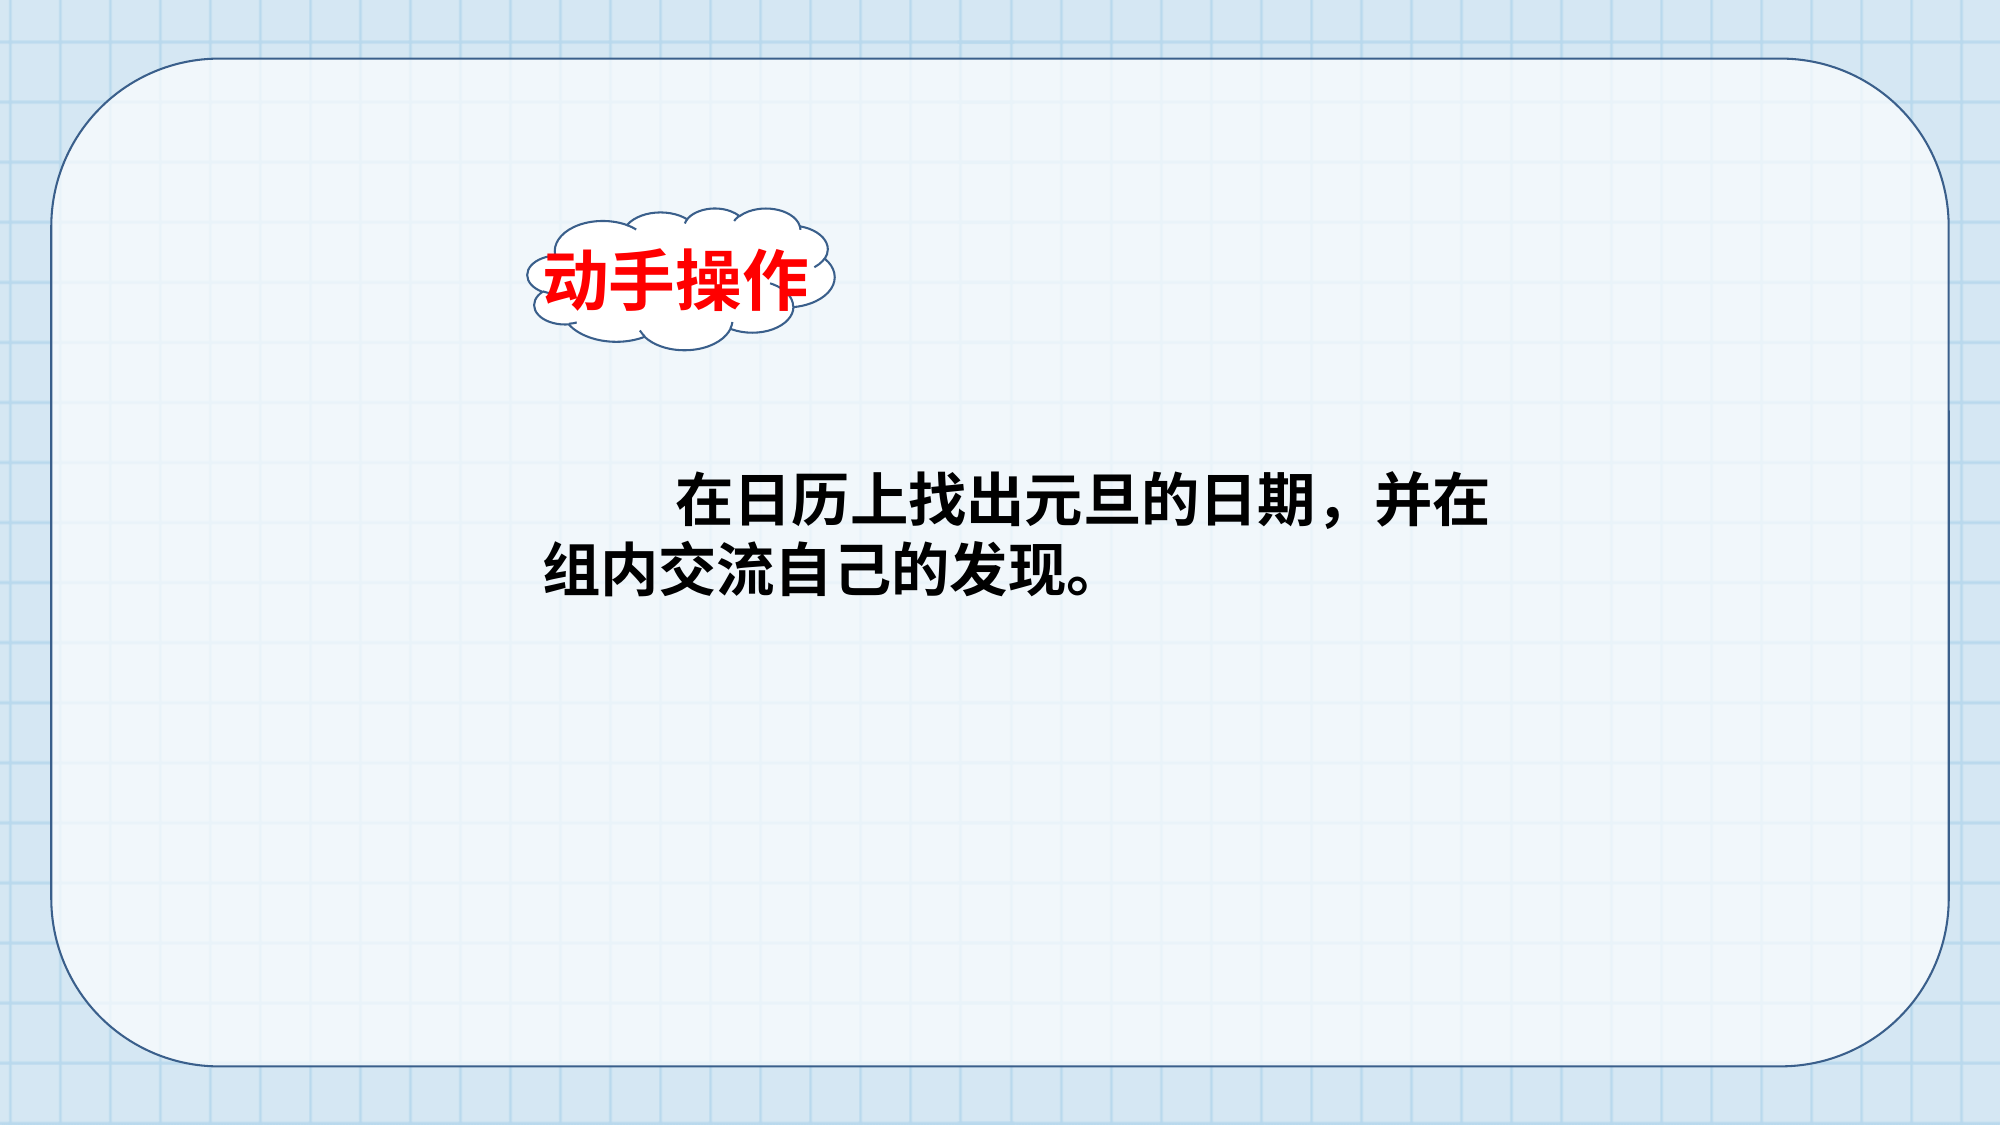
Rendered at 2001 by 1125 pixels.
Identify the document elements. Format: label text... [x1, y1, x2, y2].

text_box 在日历上找出元旦的日期，并在组内交流自己的发现。 [527, 456, 1508, 611]
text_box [527, 208, 835, 350]
picture [0, 0, 2000, 1125]
